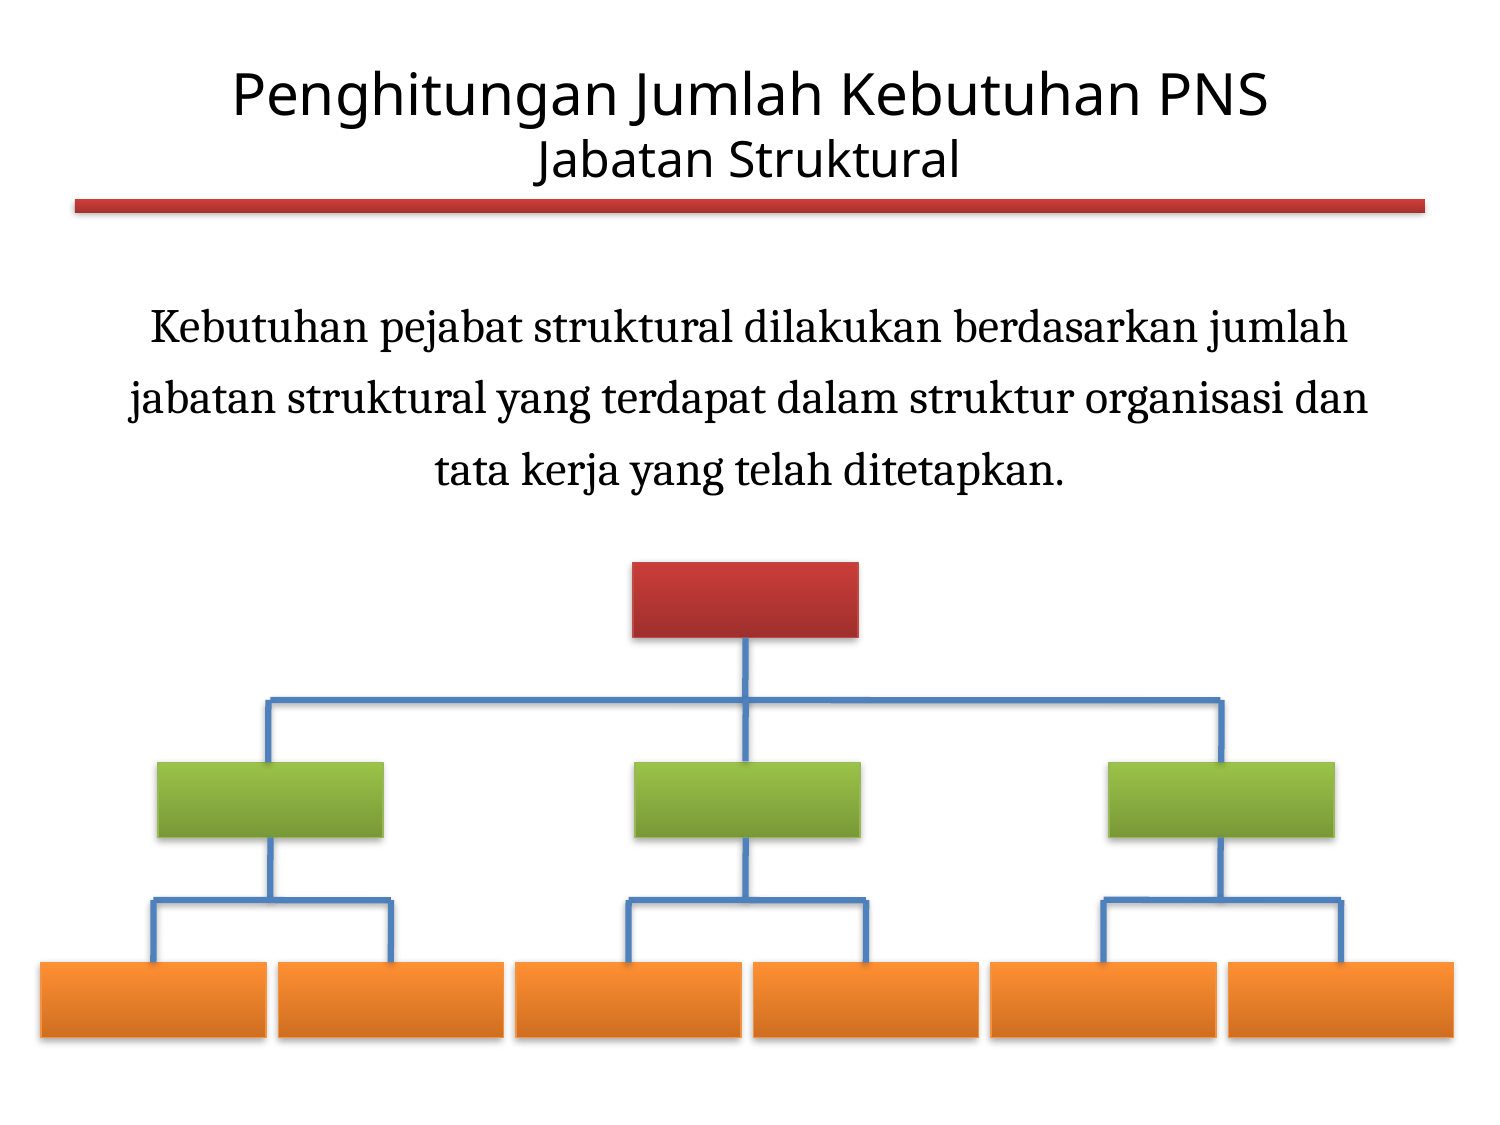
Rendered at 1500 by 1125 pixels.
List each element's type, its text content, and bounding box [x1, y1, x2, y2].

title Penghitungan Jumlah Kebutuhan PNS Jabatan Struktural [75, 45, 1425, 199]
list Kebutuhan pejabat struktural dilakukan berdasarkan jumlah jabatan struktural yang terdapat dalam struktur organisasi dan tata kerja yang telah ditetapkan. [75, 237, 1425, 538]
text_box [74, 199, 1425, 213]
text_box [40, 562, 1454, 1038]
